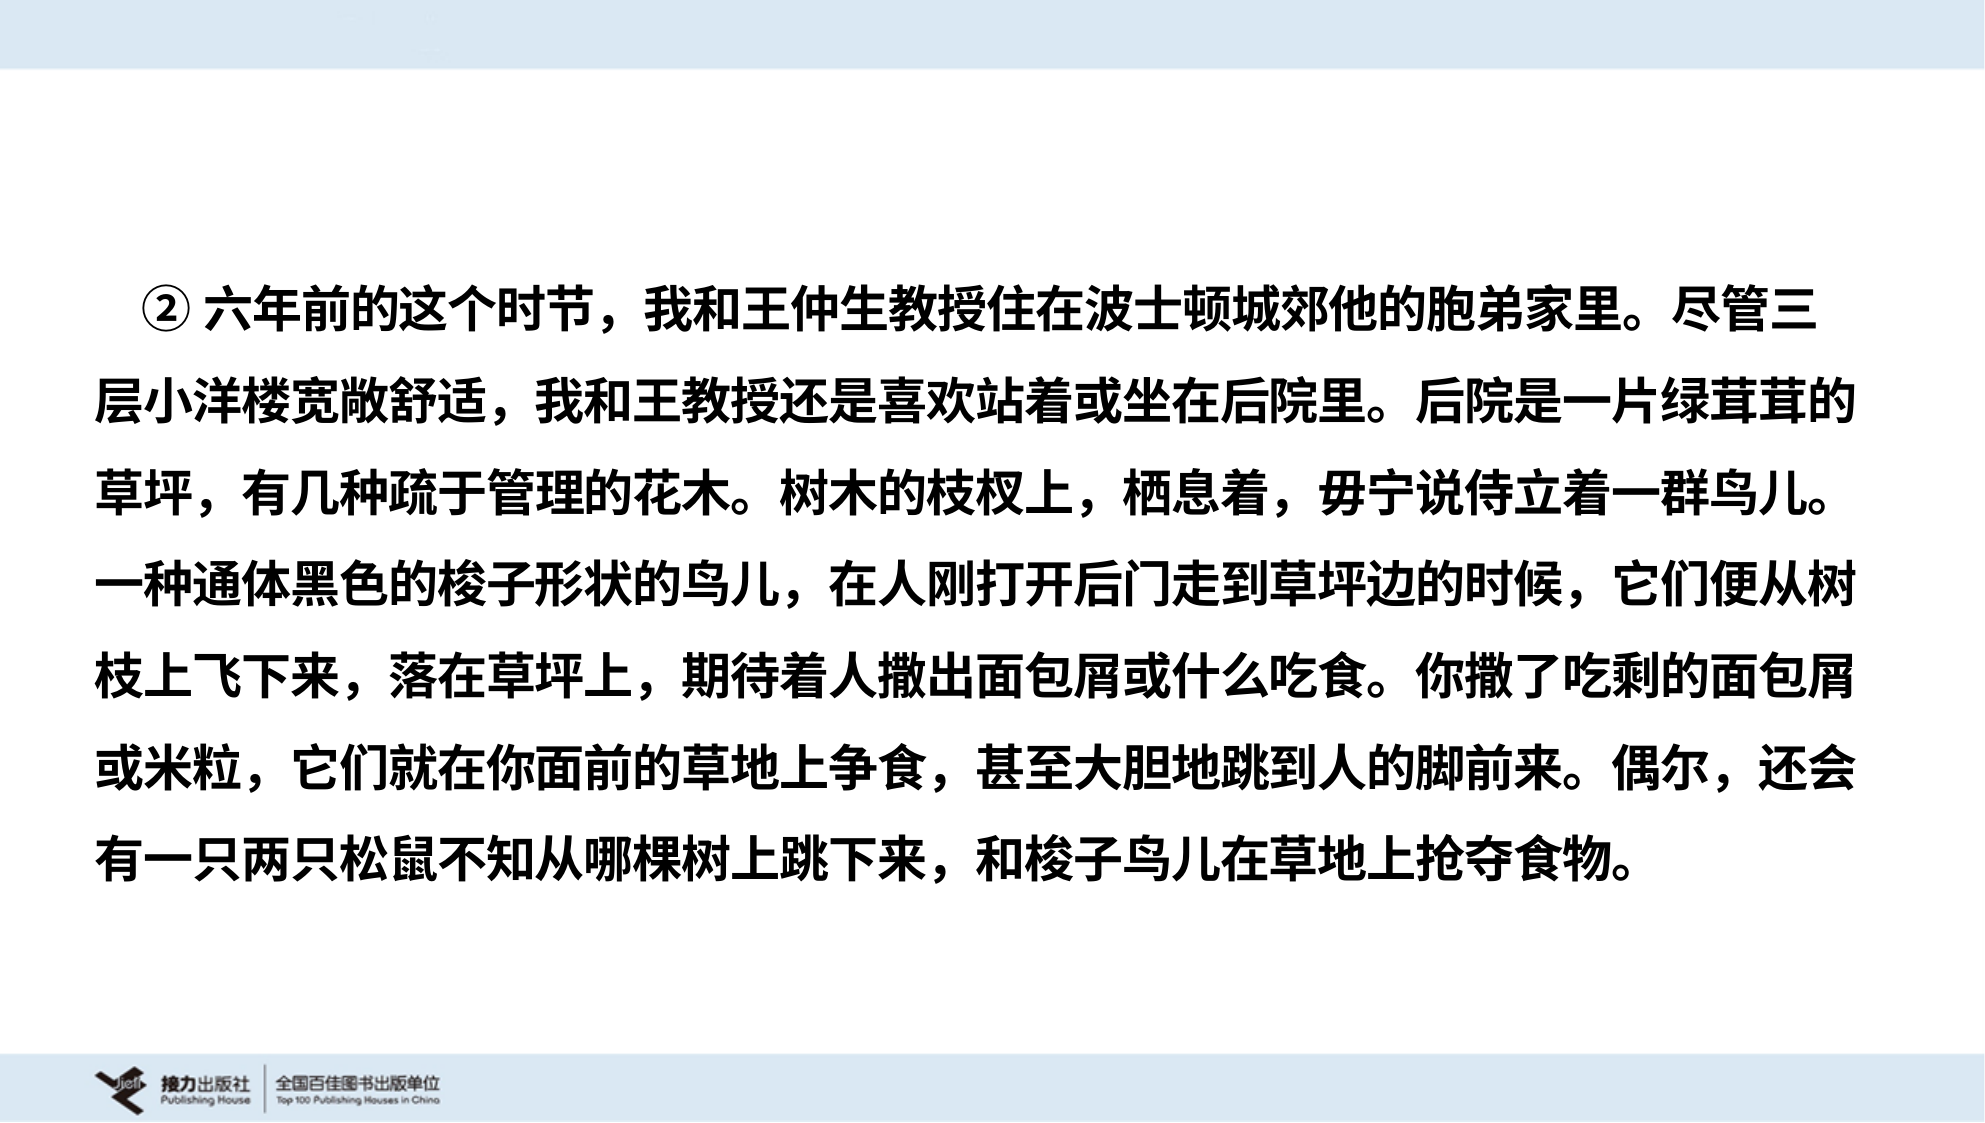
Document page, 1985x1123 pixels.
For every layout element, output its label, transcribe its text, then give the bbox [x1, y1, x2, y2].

picture [0, 0, 1985, 1122]
text_box ②六年前的这个时节，我和王仲生教授住在波士顿城郊他的胞弟家里。尽管三 层小洋楼宽敞舒适，我和王教授还是喜欢站着或坐在后院里。后院是一片绿茸茸的 草坪，有几种疏于管理的花木。树木的枝杈上，栖息着，毋宁说侍立着一群鸟儿。 一种通体黑色的梭子形状的鸟儿，在人刚打开后门走到草坪边的时候，它们便从树 枝上飞下来，落在草坪上，期待着人撒出面包屑或什么吃食。你撒了吃剩的面包屑 或米粒，它们就在你面前的草地上争食，甚至大胆地跳到人的脚前来。偶尔，还会 有一只两只松鼠不知从哪棵树上跳下来，和梭子鸟儿在草地上抢夺食物。 [94, 246, 1892, 888]
